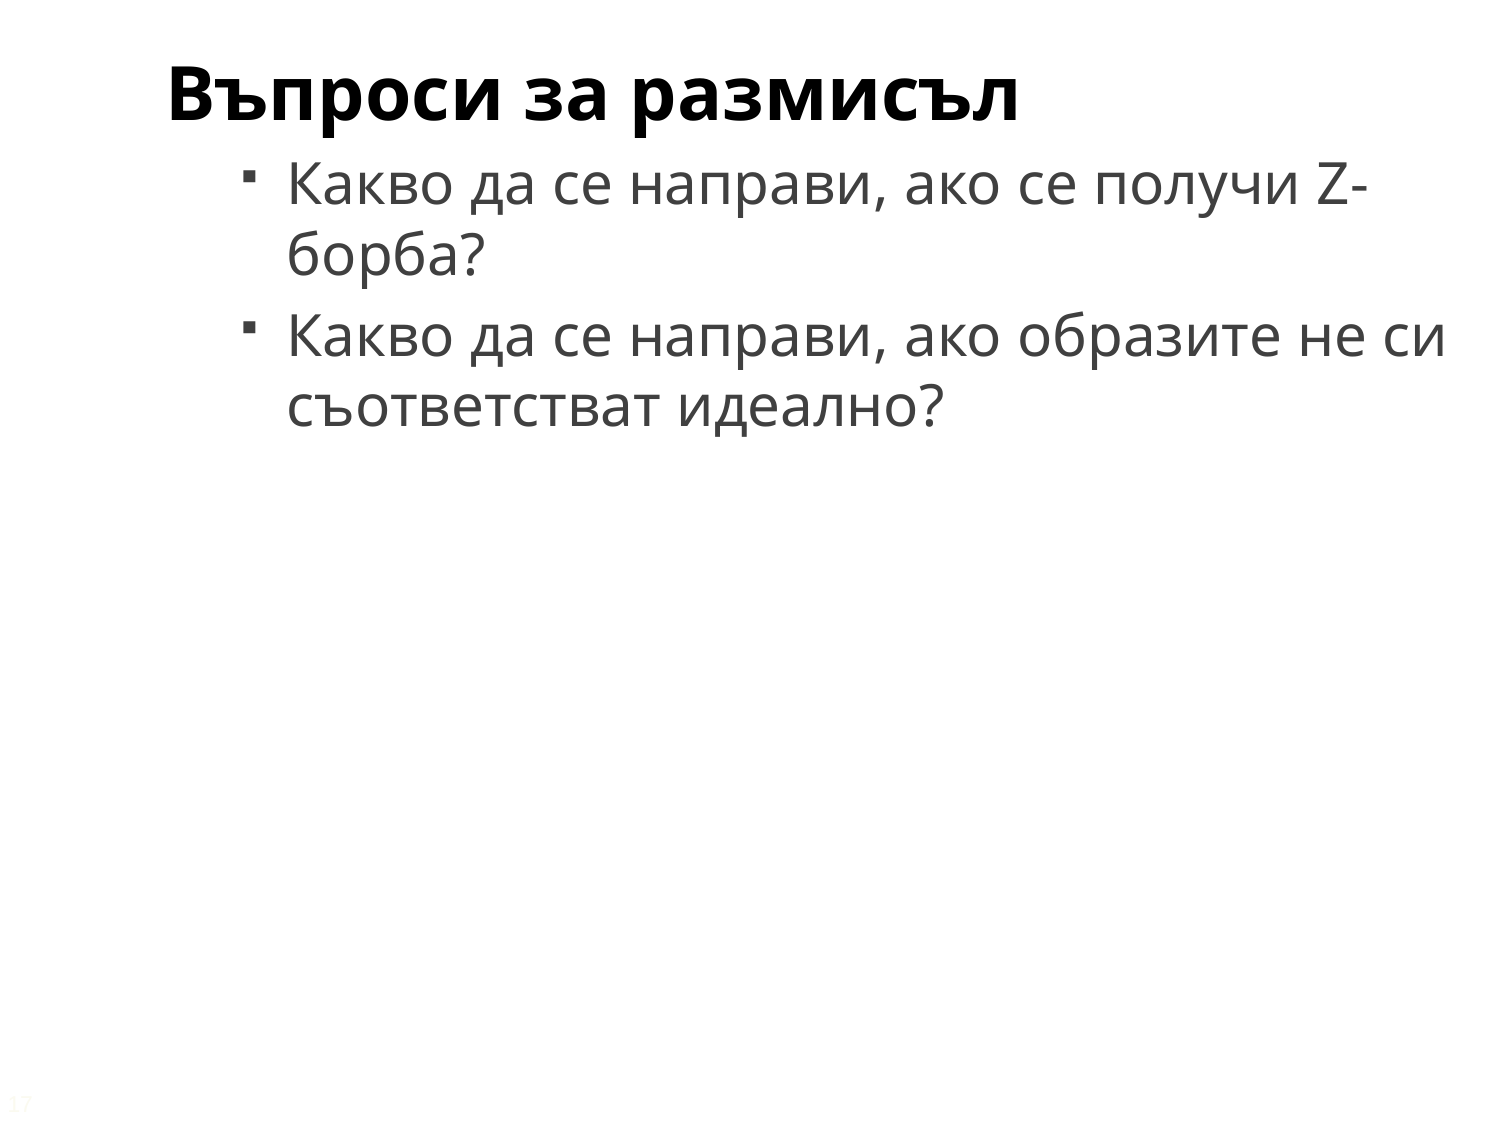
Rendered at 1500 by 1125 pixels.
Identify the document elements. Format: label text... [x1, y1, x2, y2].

list Въпроси за размисъл Какво да се направи, ако се получи Z-борба? Какво да се направи, ако образите не си съответстват идеално? [150, 37, 1488, 1113]
